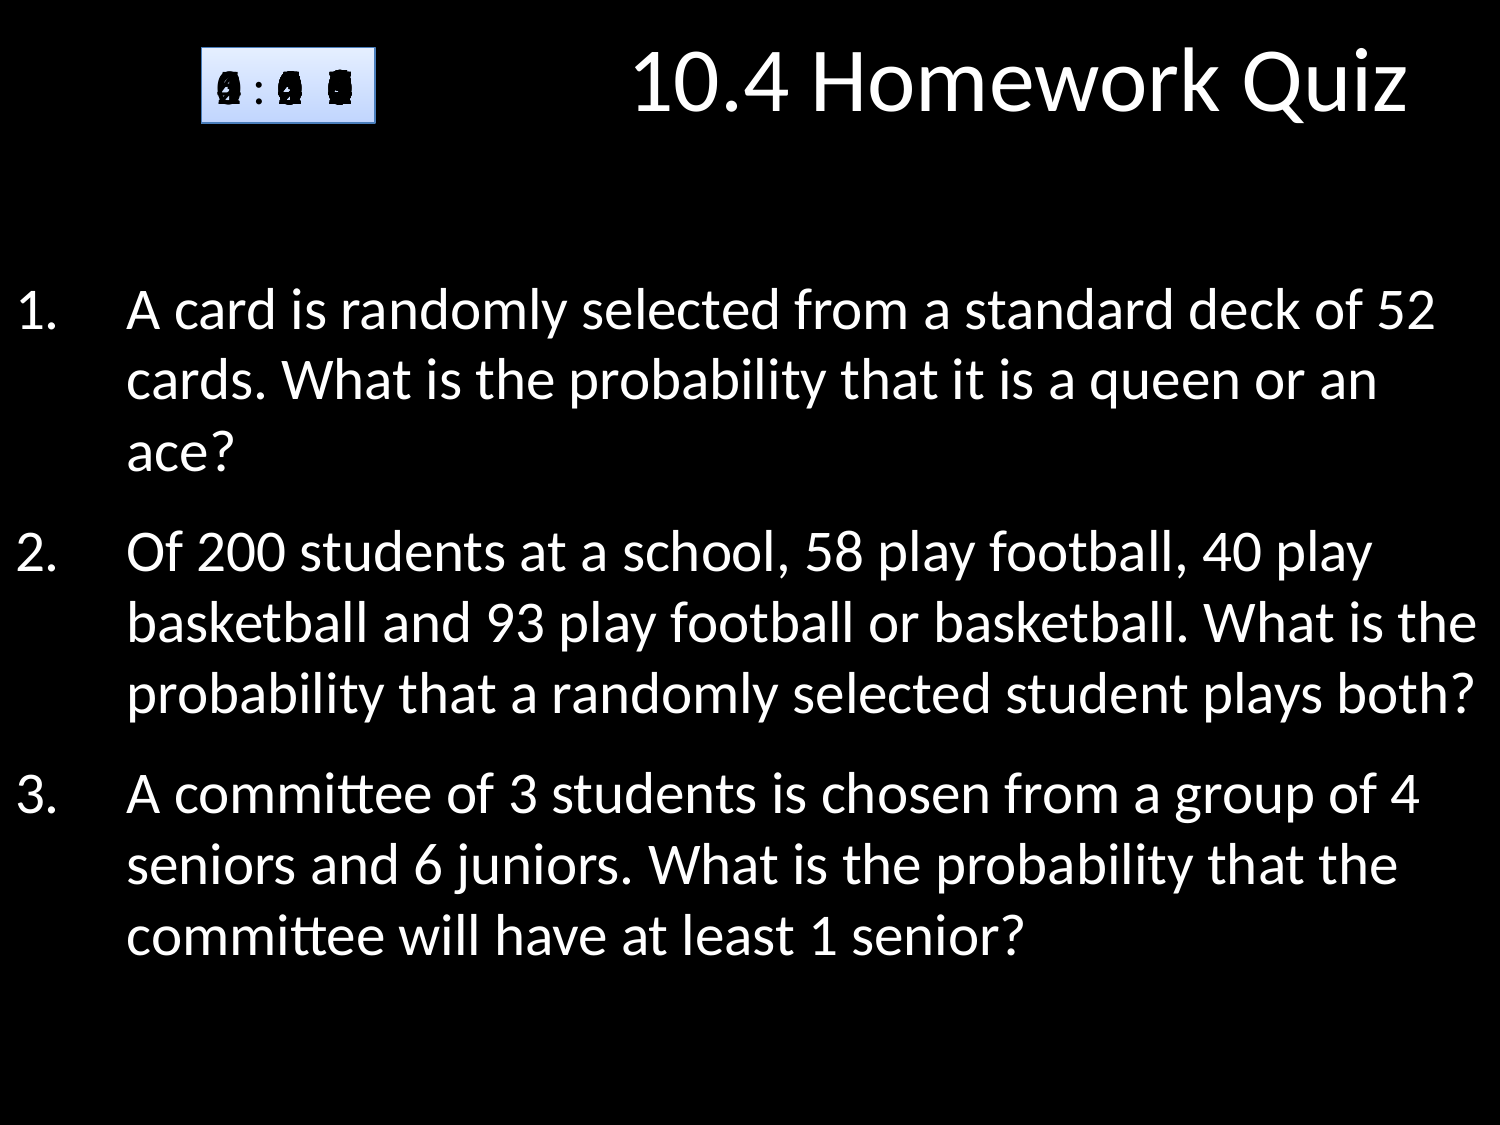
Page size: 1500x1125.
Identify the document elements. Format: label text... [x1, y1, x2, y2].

text_box [201, 47, 376, 124]
text_box 0 [262, 47, 312, 123]
text_box 9 [312, 47, 363, 123]
text_box 0 [201, 47, 252, 123]
title 10.4 Homework Quiz [75, 0, 1425, 150]
text_box : [252, 47, 262, 123]
list A card is randomly selected from a standard deck of 52 cards. What is the probability that it is a queen or an ace? Of 200 students at a school, 58 play football, 40 play basketball and 93 play football or basketball. What is the probability that a randomly selected student plays both? A committee of 3 students is chosen from a group of 4 seniors and 6 juniors. What is the probability that the committee will have at least 1 senior? [0, 262, 1500, 1038]
